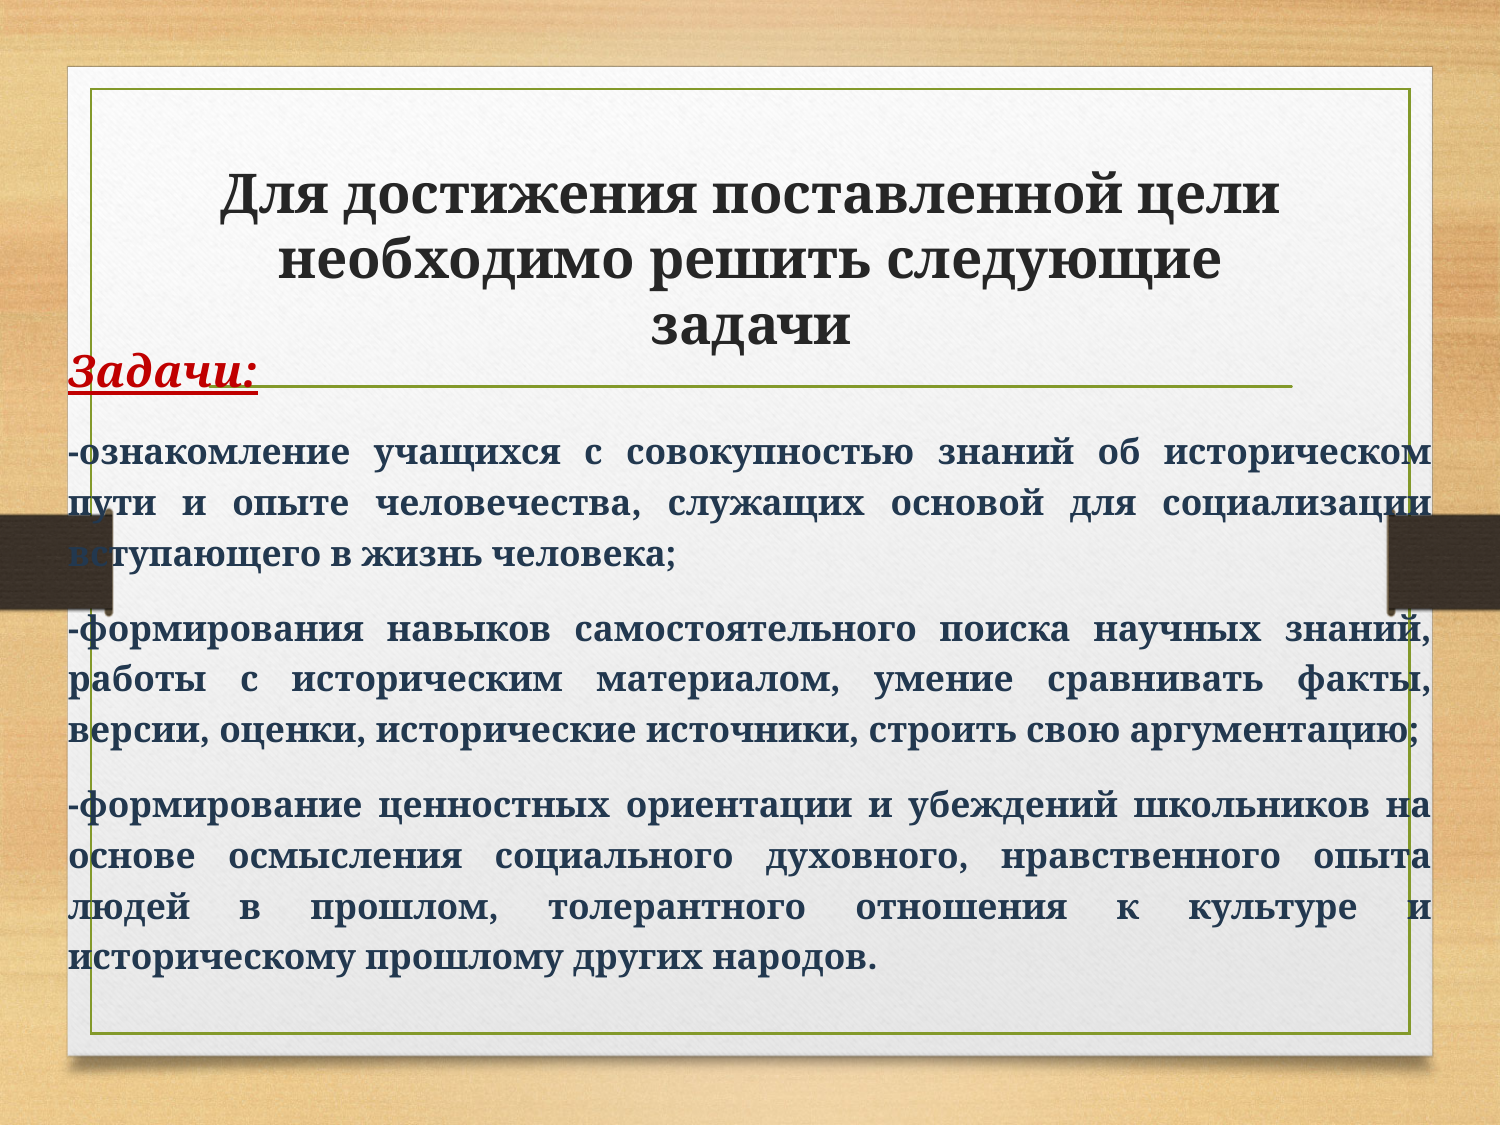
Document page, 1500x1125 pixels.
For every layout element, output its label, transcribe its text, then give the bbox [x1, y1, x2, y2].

list Задачи: -ознакомление учащихся с совокупностью знаний об историческом пути и опыте человечества, служащих основой для социализации вступающего в жизнь человека; -формирования навыков самостоятельного поиска научных знаний, работы с историческим материалом, умение сравнивать факты, версии, оценки, исторические источники, строить свою аргументацию; -формирование ценностных ориентации и убеждений школьников на основе осмысления социального духовного, нравственного опыта людей в прошлом, толерантного отношения к культуре и историческому прошлому других народов. [53, 255, 1449, 1006]
picture [0, 0, 1500, 1125]
title Для достижения поставленной цели необходимо решить следующие задачи [193, 150, 1309, 255]
